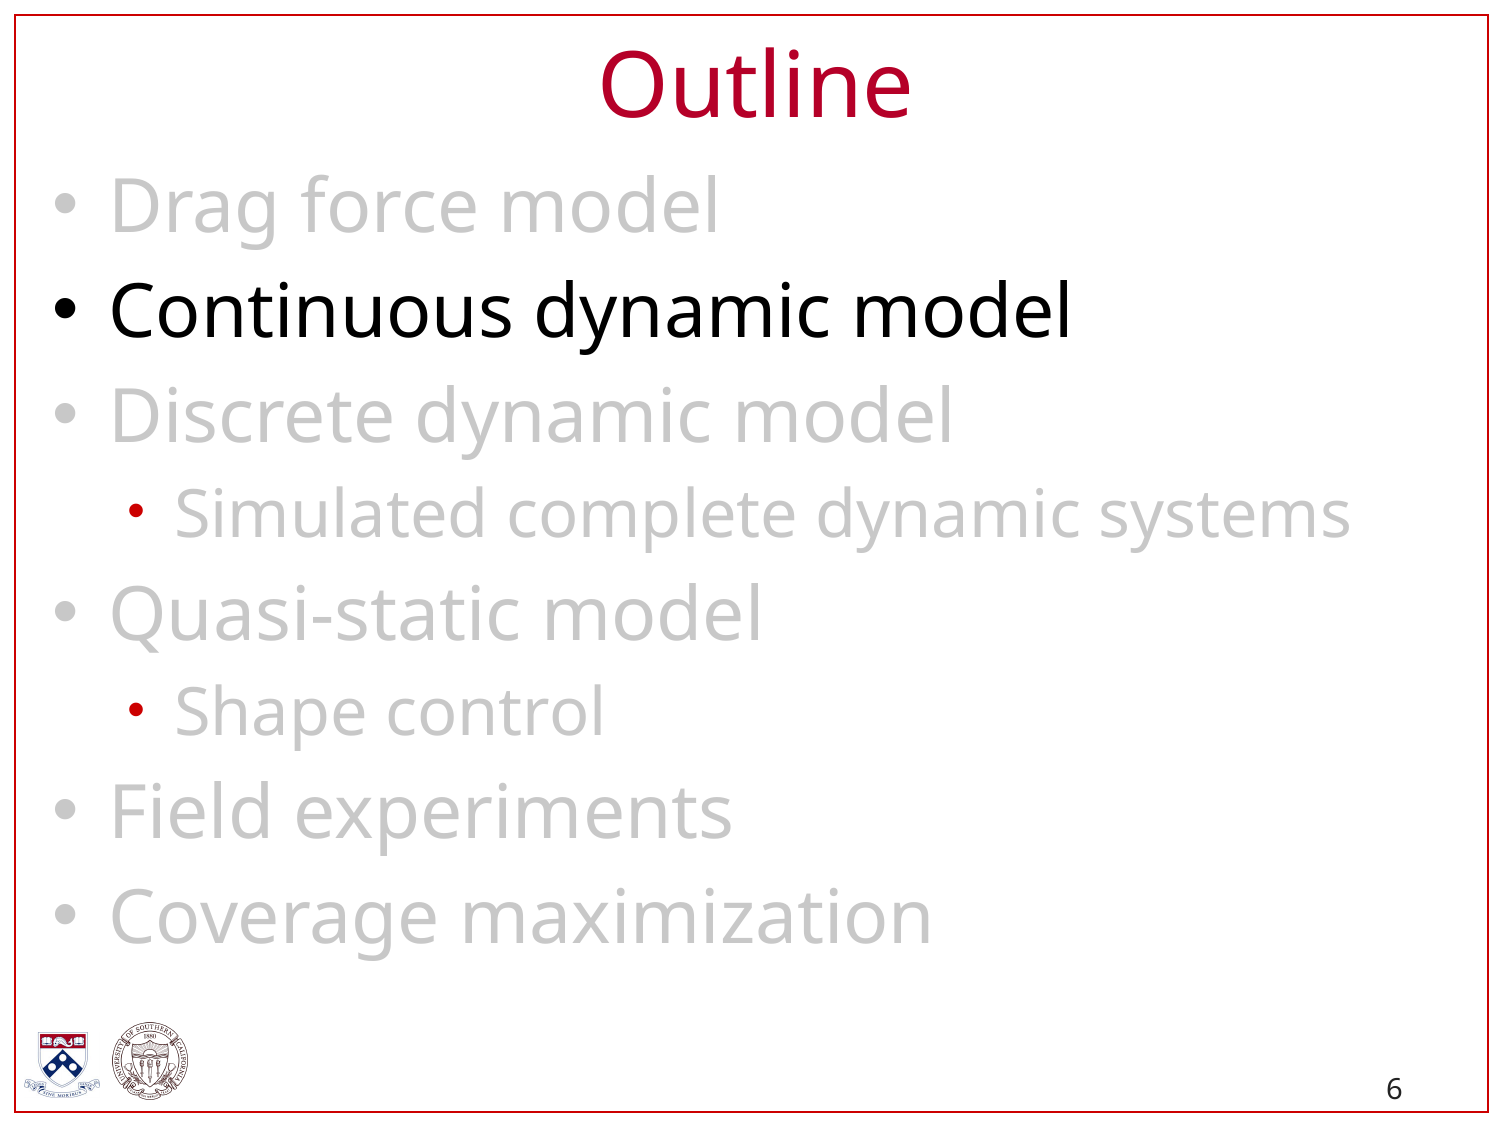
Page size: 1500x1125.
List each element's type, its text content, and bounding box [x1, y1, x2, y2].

title Outline [36, 24, 1476, 138]
picture [24, 1032, 100, 1098]
list Drag force model Continuous dynamic model Discrete dynamic model Simulated complete dynamic systems Quasi-static model Shape control Field experiments Coverage maximization [36, 149, 1476, 1051]
